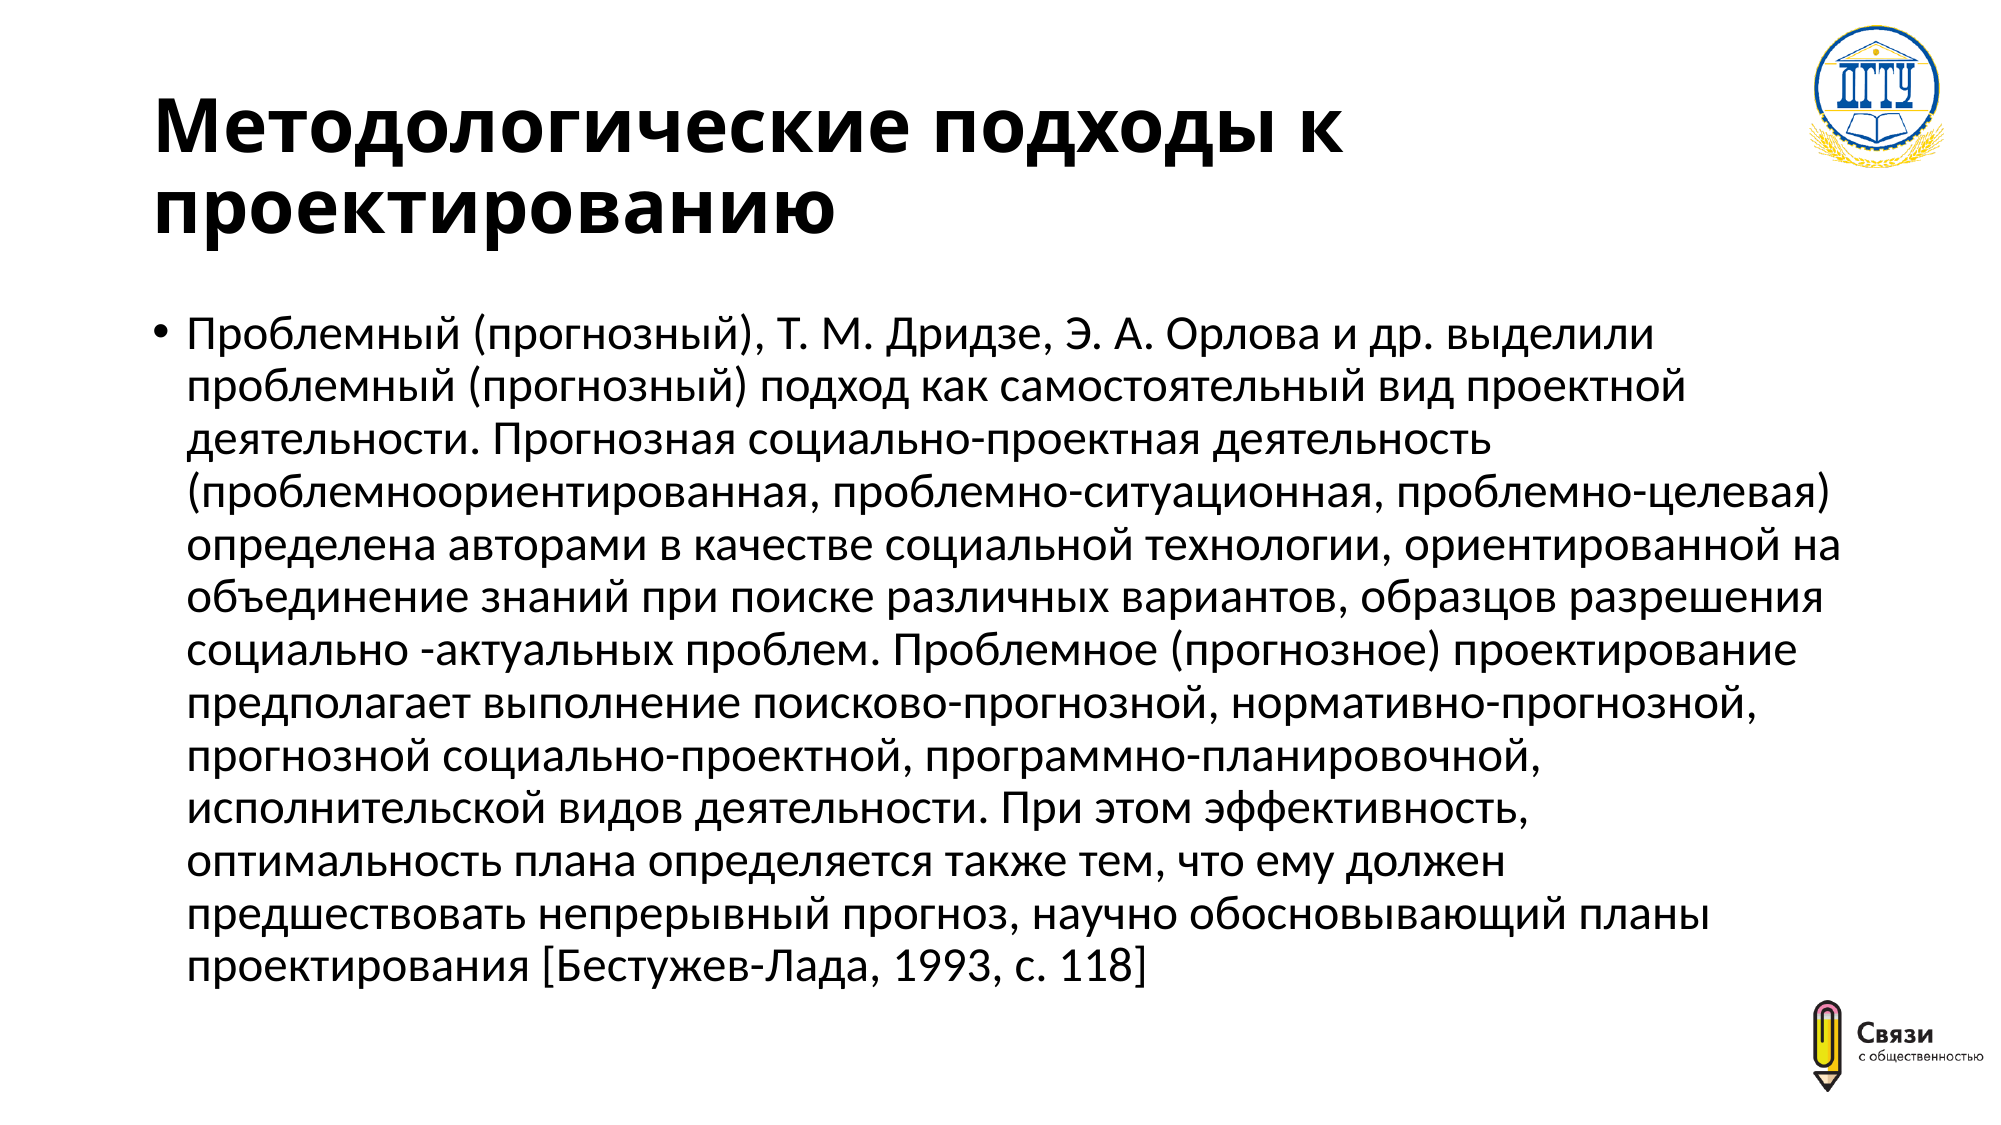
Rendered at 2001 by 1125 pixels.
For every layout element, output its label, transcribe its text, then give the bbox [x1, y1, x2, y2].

list Проблемный (прогнозный), Т. М. Дридзе, Э. А. Орлова и др. выделили проблемный (прогнозный) подход как самостоятельный вид проектной деятельности. Прогнозная социально-проектная деятельность (проблемноориентированная, проблемно-ситуационная, проблемно-целевая) определена авторами в качестве социальной технологии, ориентированной на объединение знаний при поиске различных вариантов, образцов разрешения социально -актуальных проблем. Проблемное (прогнозное) проектирование предполагает выполнение поисково-прогнозной, нормативно-прогнозной, прогнозной социально-проектной, программно-планировочной, исполнительской видов деятельности. При этом эффективность, оптимальность плана определяется также тем, что ему должен предшествовать непрерывный прогноз, научно обосновывающий планы проектирования [Бестужев-Лада, 1993, с. 118] [137, 299, 1863, 1014]
title Методологические подходы к проектированию [137, 59, 1863, 278]
picture [1809, 25, 1944, 168]
picture [1813, 1000, 1988, 1092]
